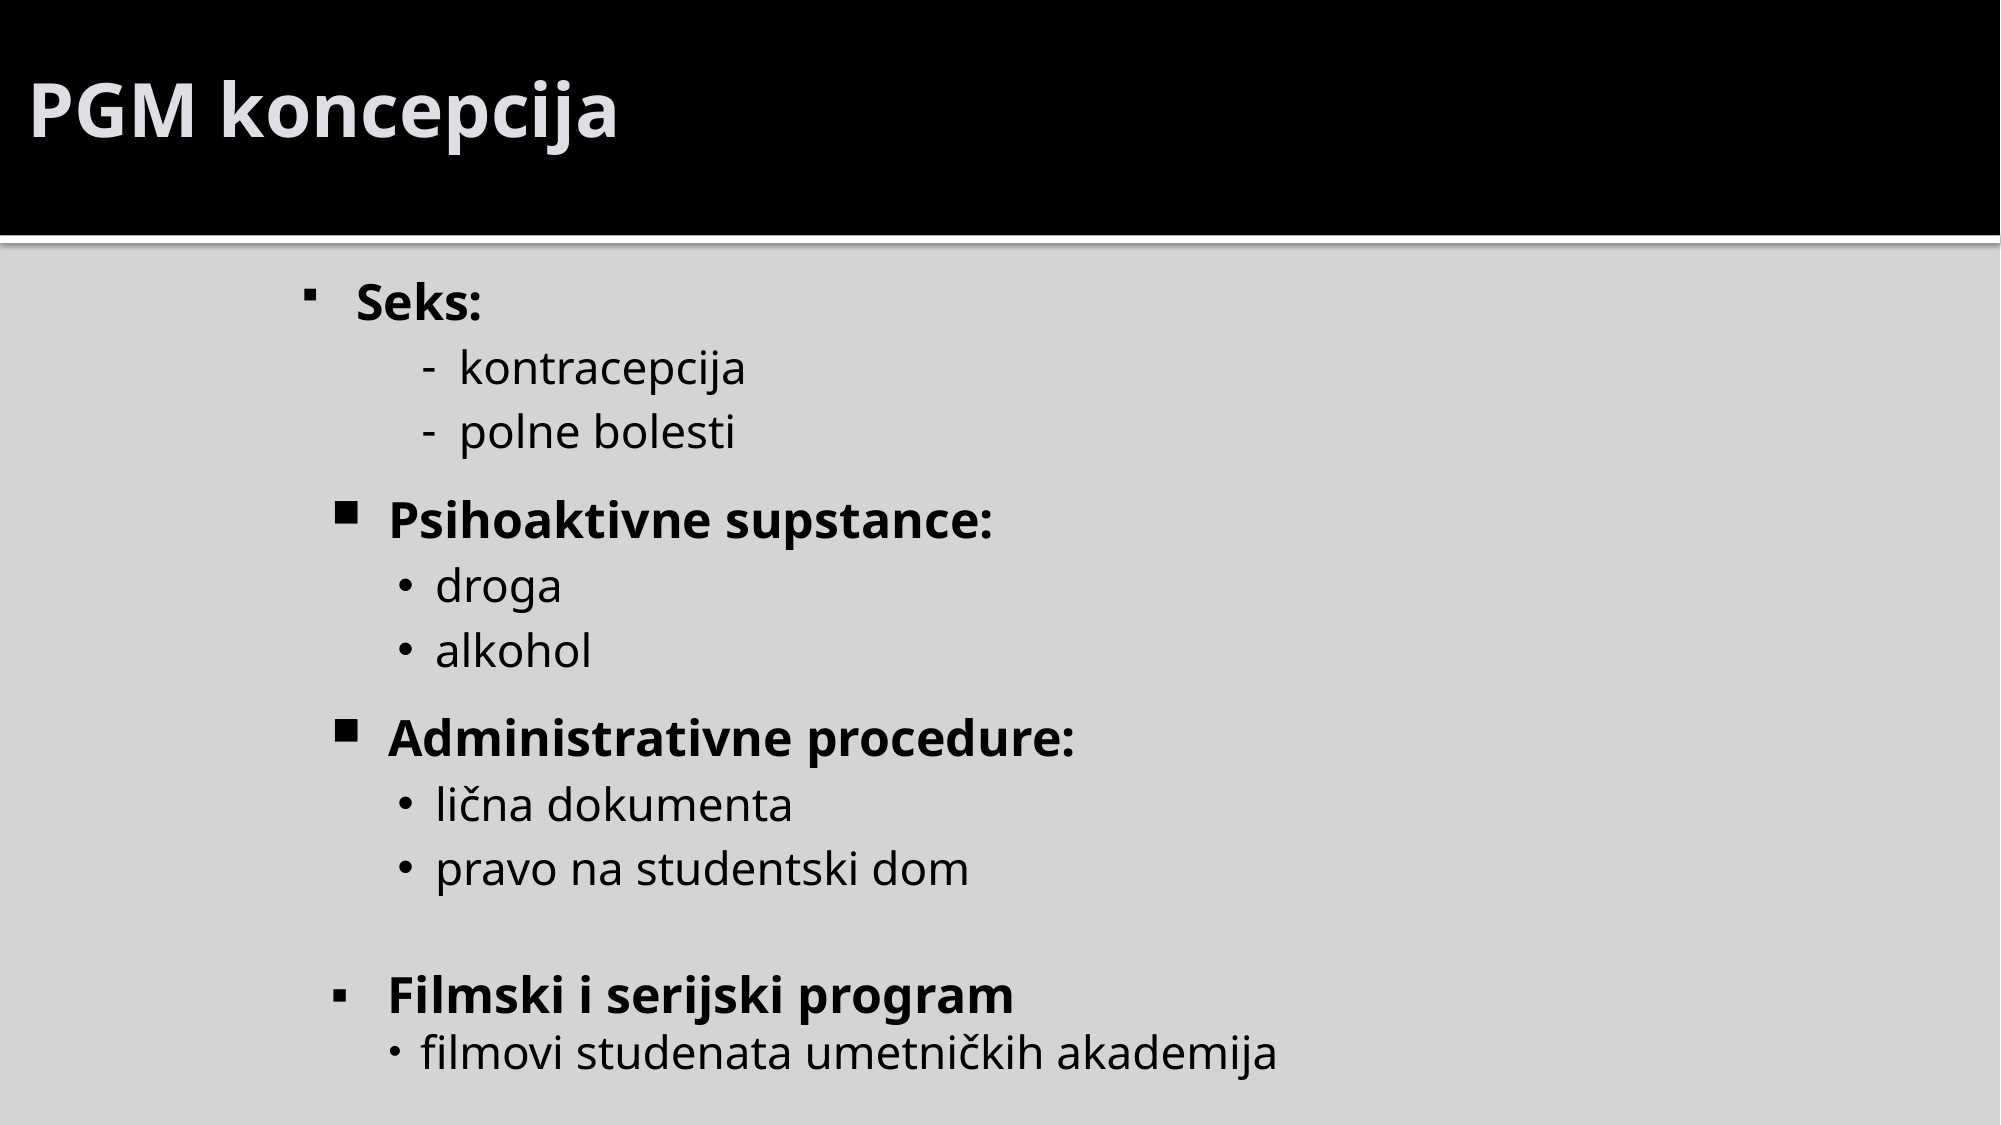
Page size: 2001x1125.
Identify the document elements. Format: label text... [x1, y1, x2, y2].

text_box PGM koncepcija [12, 62, 1663, 200]
list Seks: kontracepcija polne bolesti Psihoaktivne supstance: droga alkohol Administrativne procedure: lična dokumenta pravo na studentski dom Filmski i serijski program filmovi studenata umetničkih akademija [262, 224, 1725, 1125]
